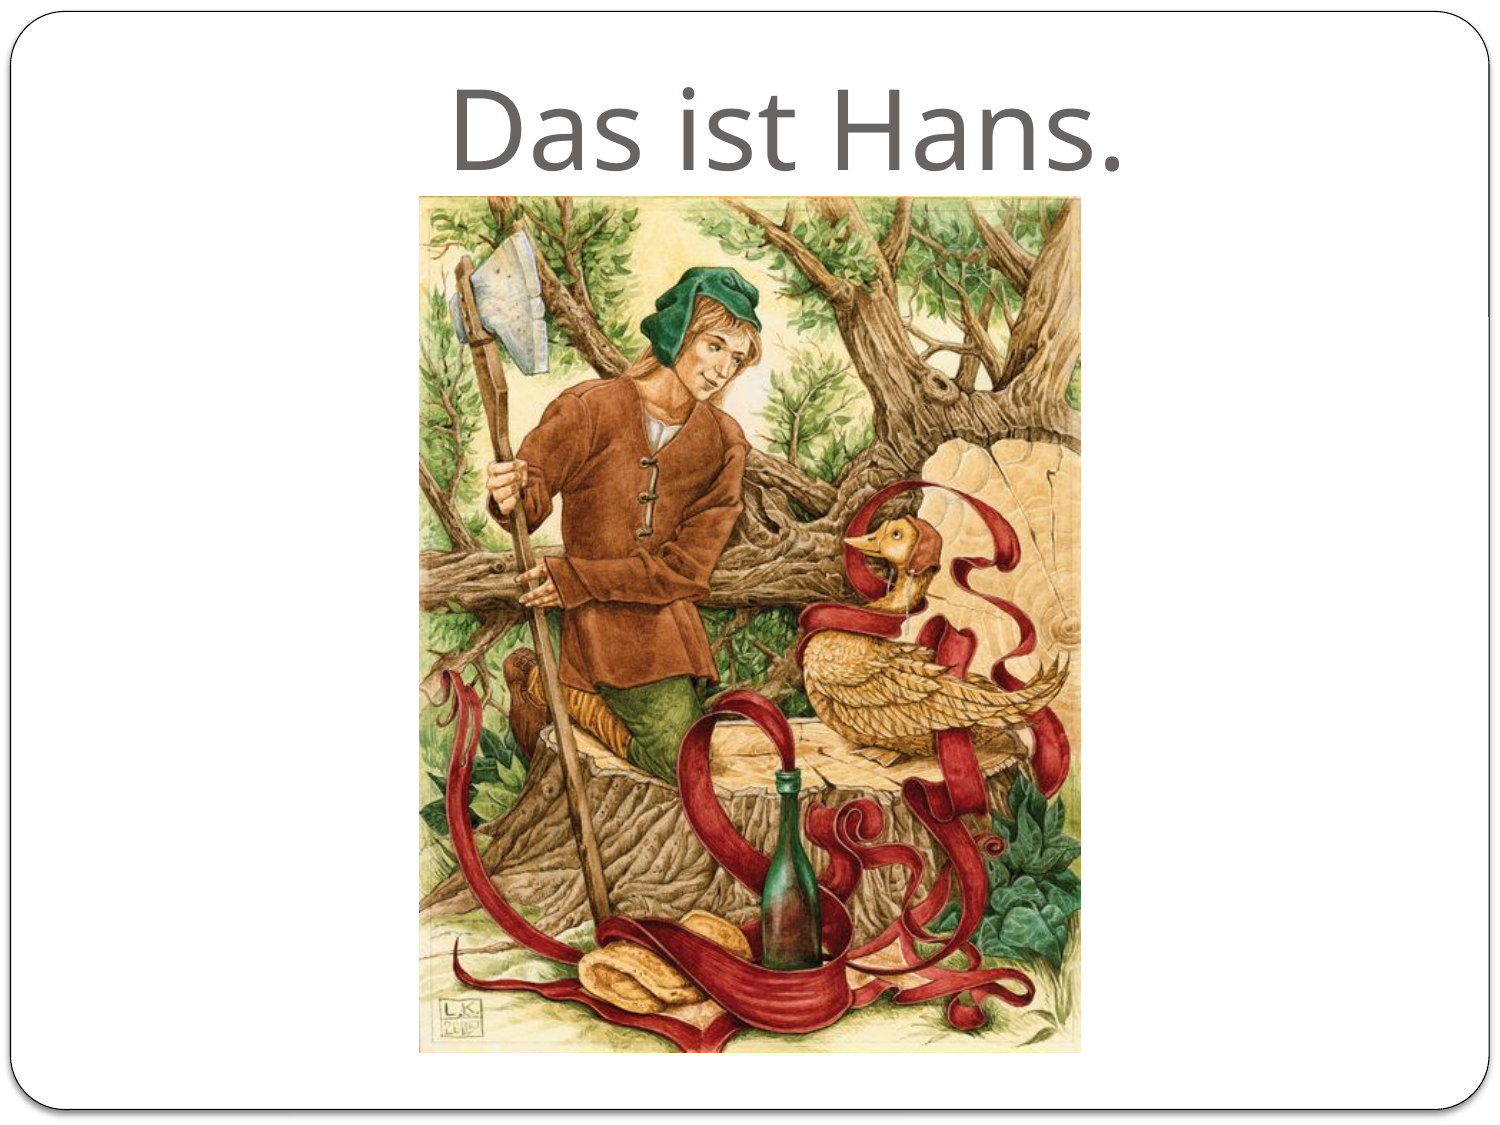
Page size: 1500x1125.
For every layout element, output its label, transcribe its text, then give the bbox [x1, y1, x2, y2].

title Das ist Hans. [150, 45, 1425, 209]
picture [418, 195, 1081, 1054]
